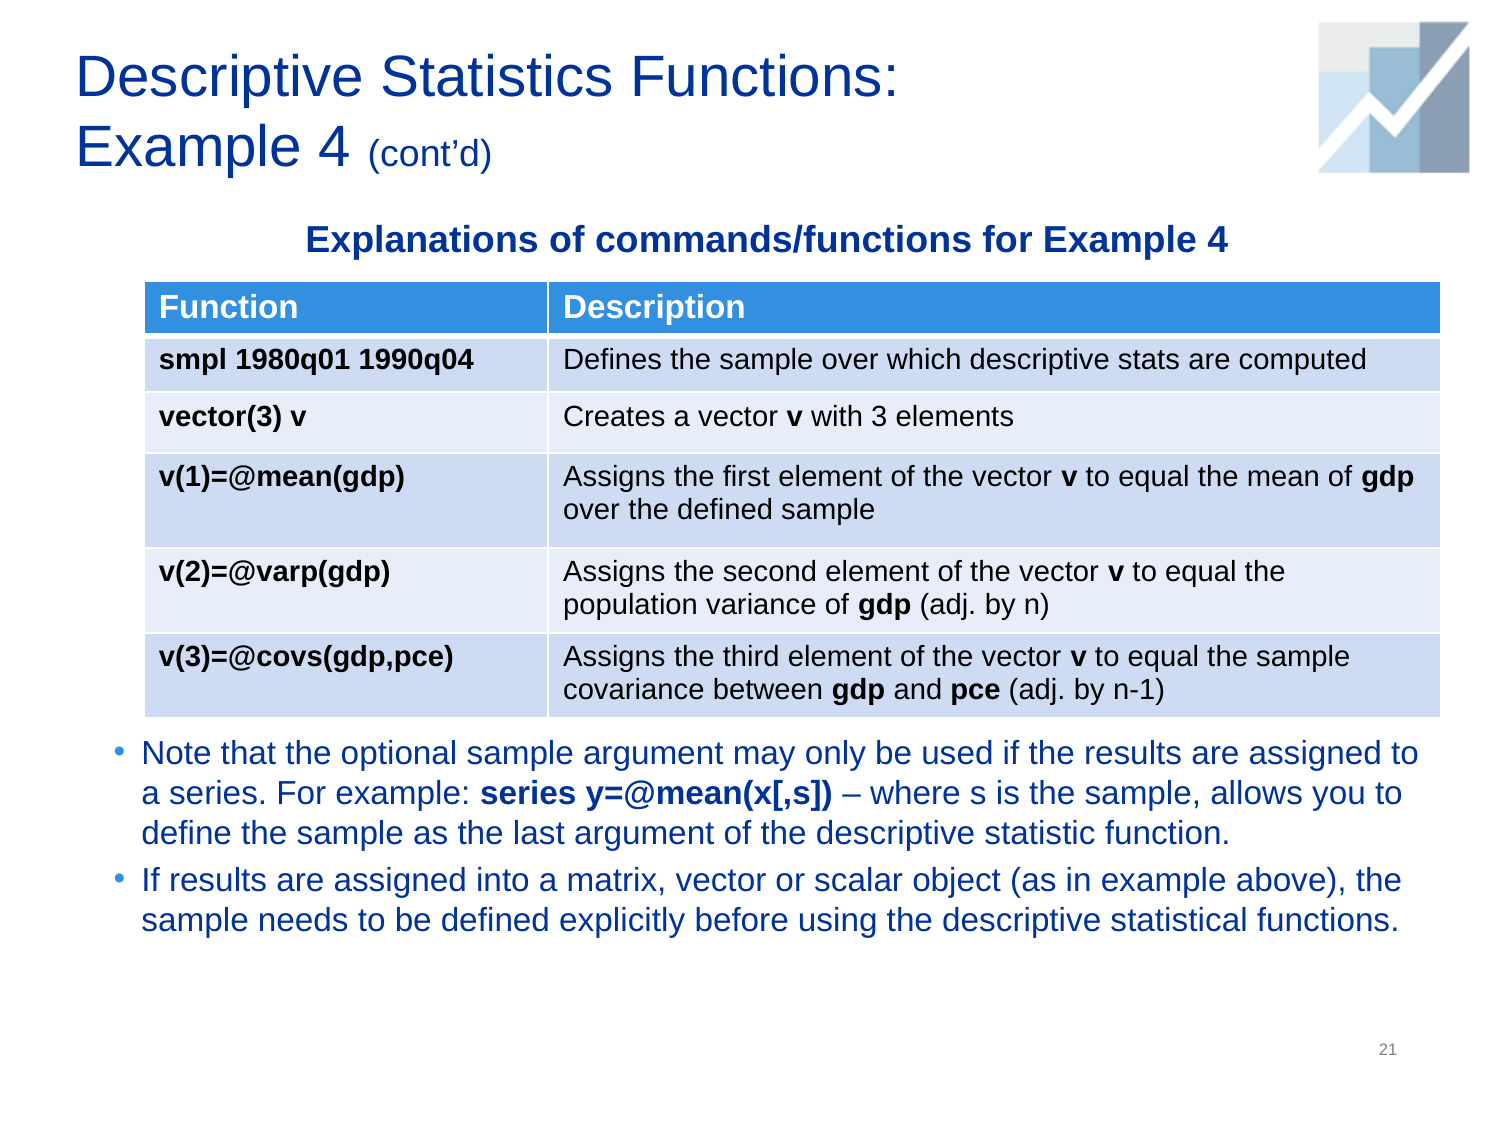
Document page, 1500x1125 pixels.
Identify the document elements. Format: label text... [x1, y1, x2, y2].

table_cell Assigns the second element of the vector v to equal the population variance of gdp (adj. by n) [549, 549, 1440, 632]
table_header Function [145, 282, 547, 333]
text_box Descriptive Statistics Functions: Example 4 (cont’d) [60, 0, 1295, 186]
table_cell Defines the sample over which descriptive stats are computed [549, 339, 1440, 391]
table_cell vector(3) v [145, 393, 547, 452]
table_cell Assigns the third element of the vector v to equal the sample covariance between gdp and pce (adj. by n-1) [549, 634, 1440, 717]
table_cell v(1)=@mean(gdp) [145, 454, 547, 547]
table_cell v(2)=@varp(gdp) [145, 549, 547, 632]
slide_number 21 [1262, 1015, 1413, 1067]
table_cell Assigns the first element of the vector v to equal the mean of gdp over the defined sample [549, 454, 1440, 547]
table_cell Creates a vector v with 3 elements [549, 393, 1440, 452]
table_cell smpl 1980q01 1990q04 [145, 339, 547, 391]
table_cell v(3)=@covs(gdp,pce) [145, 634, 547, 717]
table_header Description [549, 282, 1440, 333]
picture [1300, 11, 1479, 181]
list Explanations of commands/functions for Example 4 Note that the optional sample argument may only be used if the results are assigned to a series. For example: series y=@mean(x[,s]) – where s is the sample, allows you to define the sample as the last argument of the descriptive statistic function. If results are assigned into a matrix, vector or scalar object (as in example above), the sample needs to be defined explicitly before using the descriptive statistical functions. [98, 207, 1447, 974]
